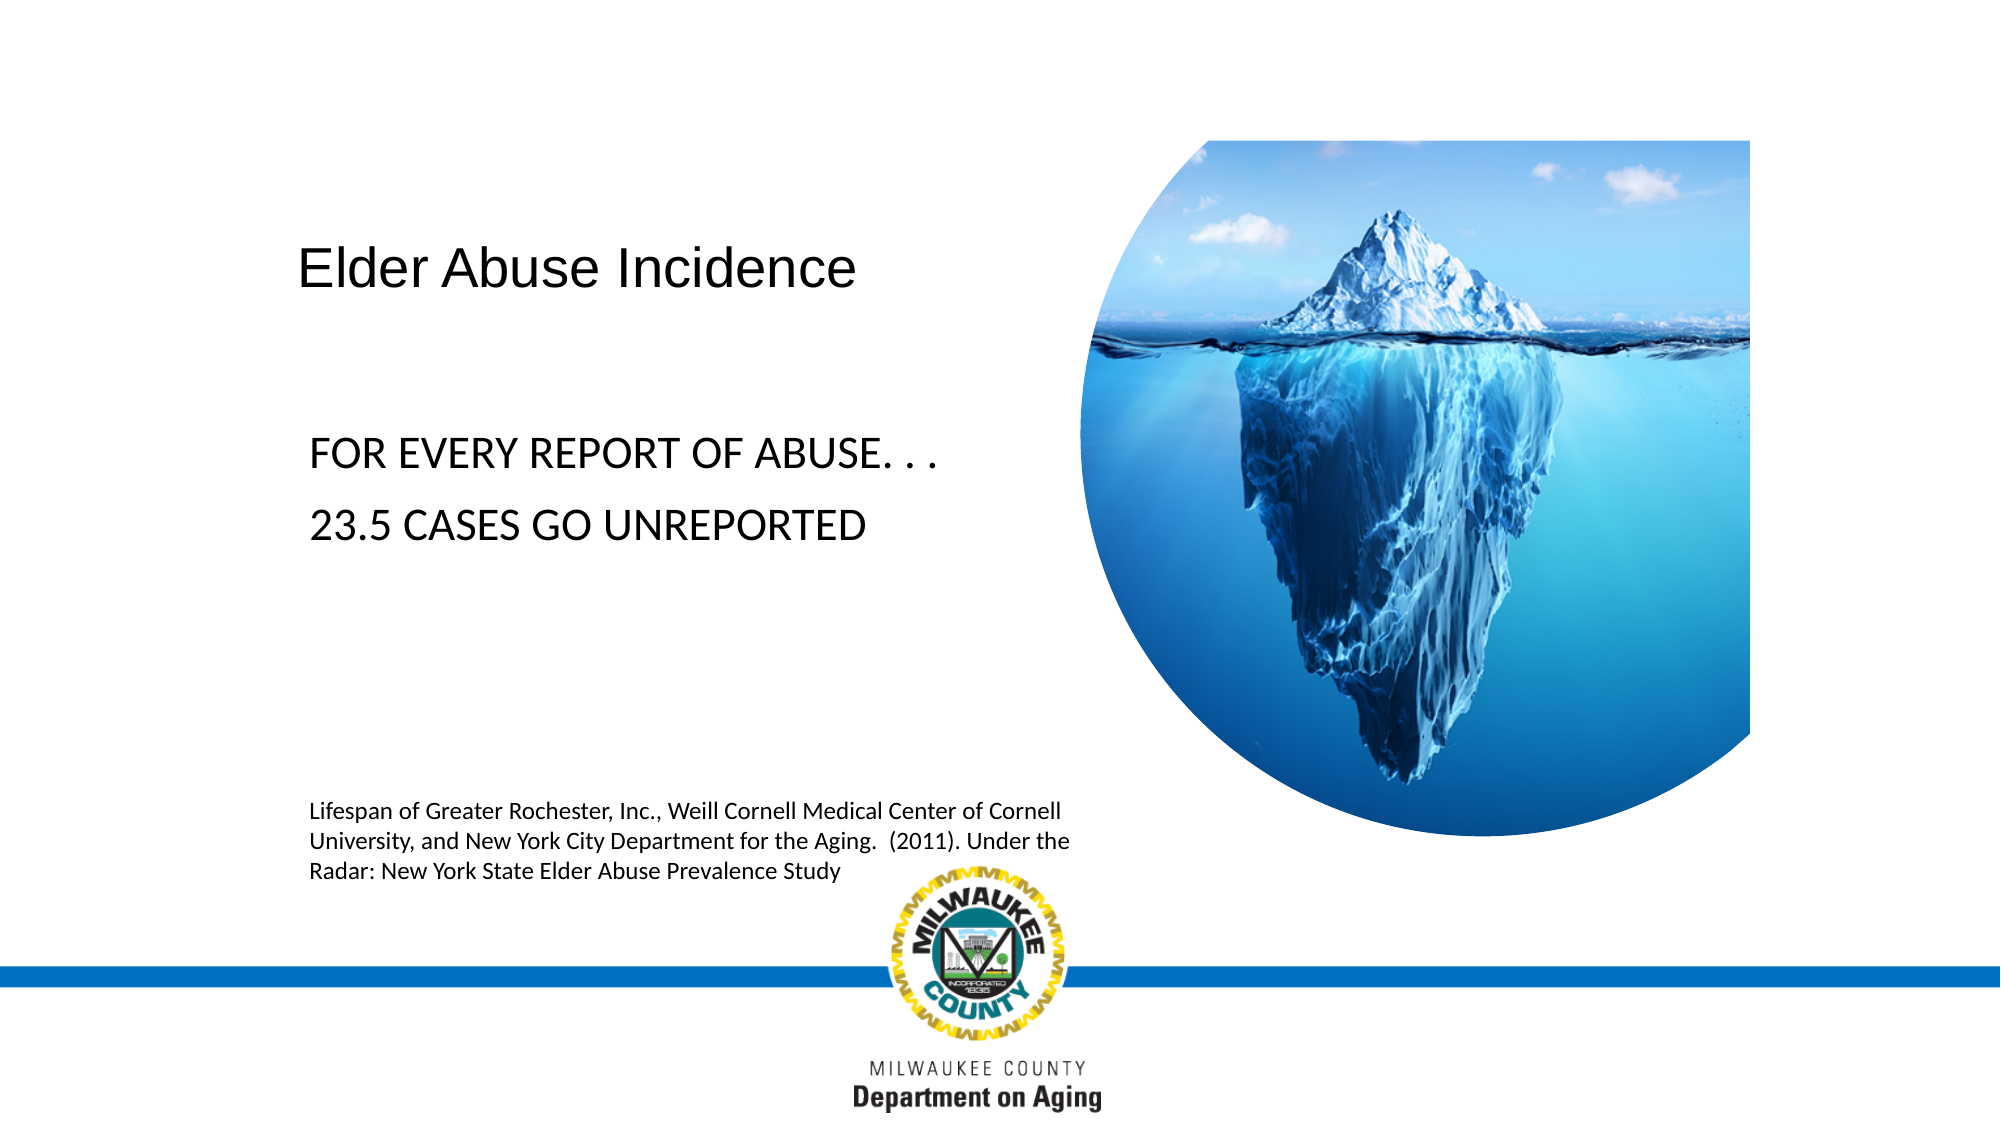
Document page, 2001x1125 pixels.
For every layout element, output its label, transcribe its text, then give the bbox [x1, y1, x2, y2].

picture [854, 892, 1101, 1113]
text_box FOR EVERY REPORT OF ABUSE. . . 23.5 CASES GO UNREPORTED [294, 421, 998, 787]
text_box Lifespan of Greater Rochester, Inc., Weill Cornell Medical Center of Cornell University, and New York City Department for the Aging. (2011). Under the Radar: New York State Elder Abuse Prevalence Study [294, 787, 1145, 892]
text_box Elder Abuse Incidence [282, 231, 1080, 393]
picture [1080, 140, 1750, 837]
